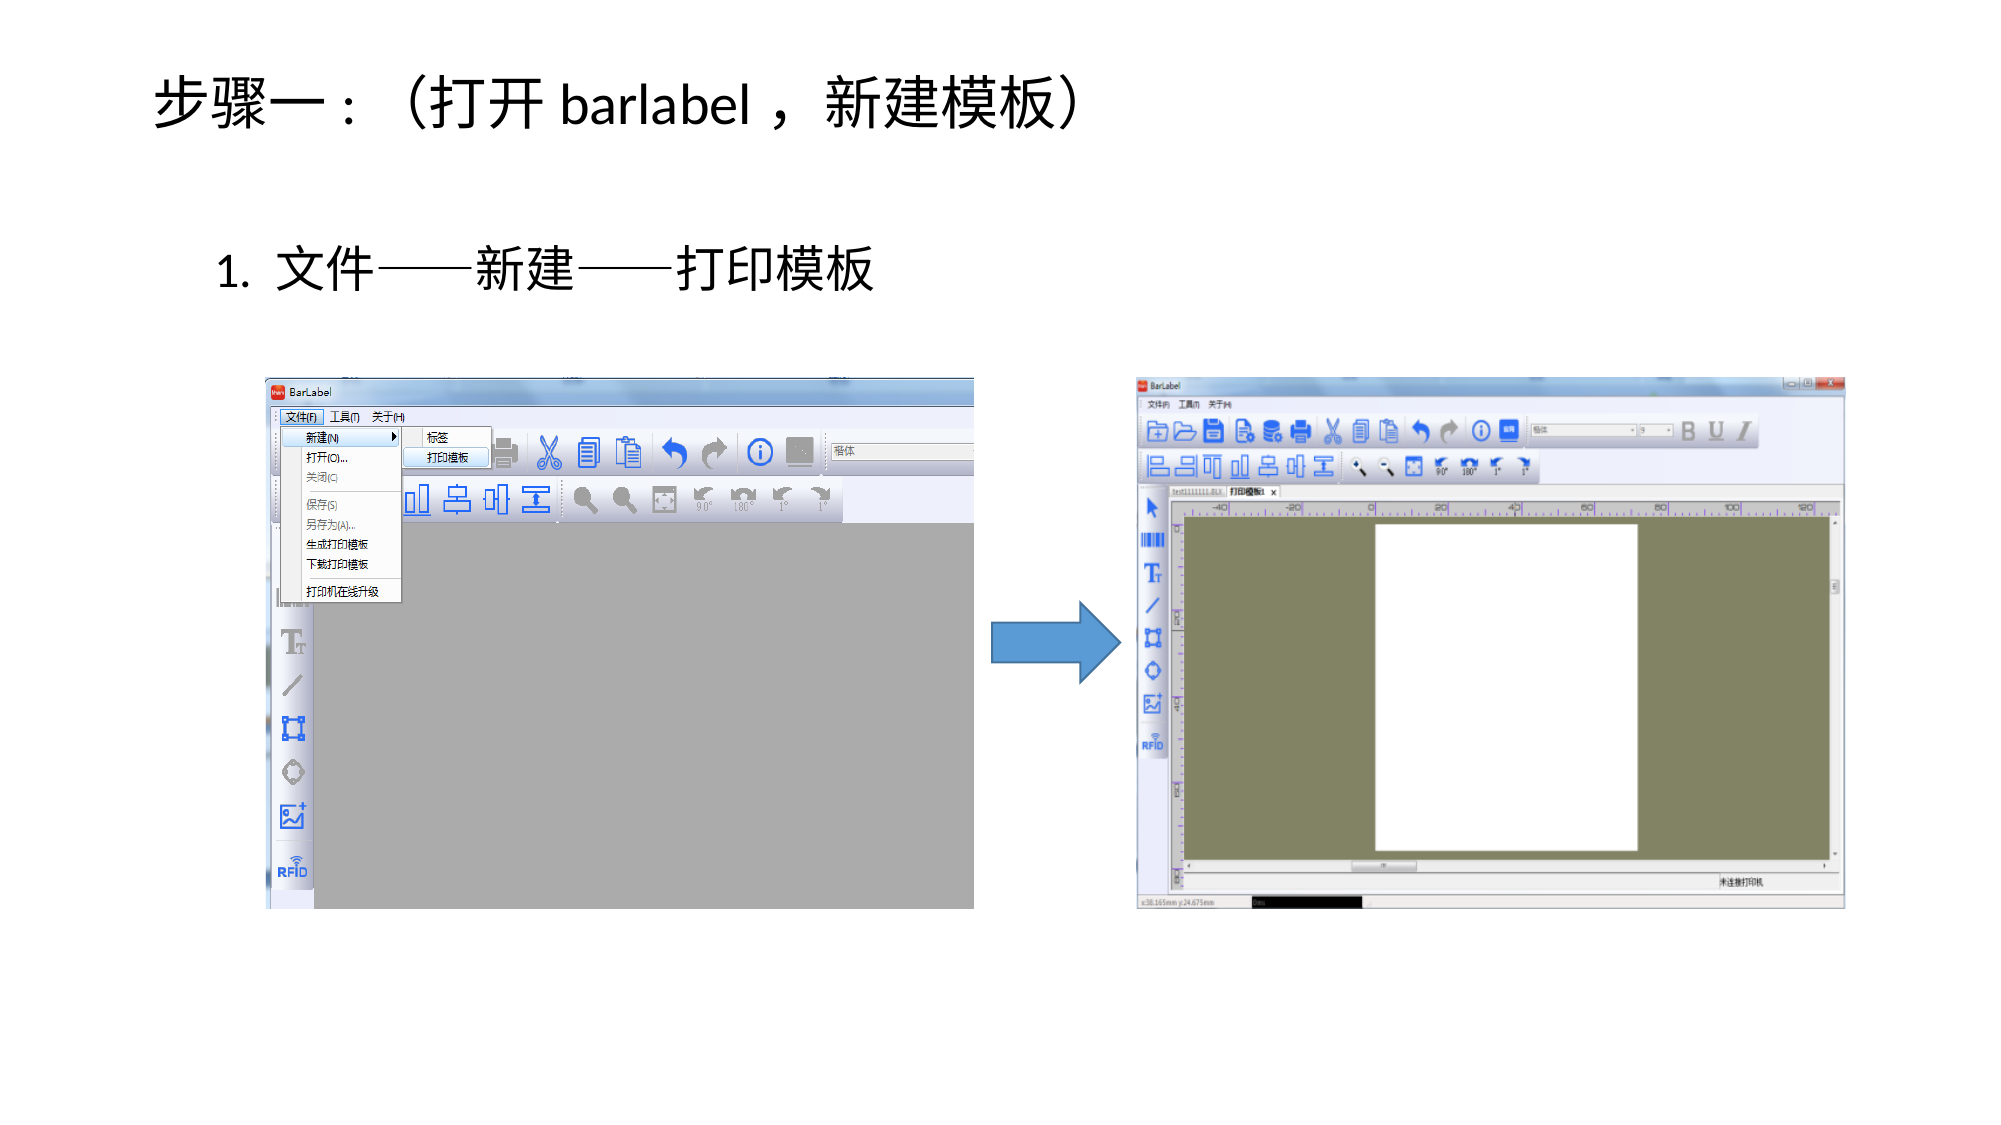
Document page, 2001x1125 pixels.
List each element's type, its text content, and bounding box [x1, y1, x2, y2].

picture [264, 377, 974, 909]
text_box 1. 文件——新建——打印模板 [199, 229, 1306, 305]
title 步骤一:（打开barlabel，新建模板） [137, 31, 1863, 181]
picture [1136, 376, 1846, 909]
text_box [991, 600, 1122, 685]
